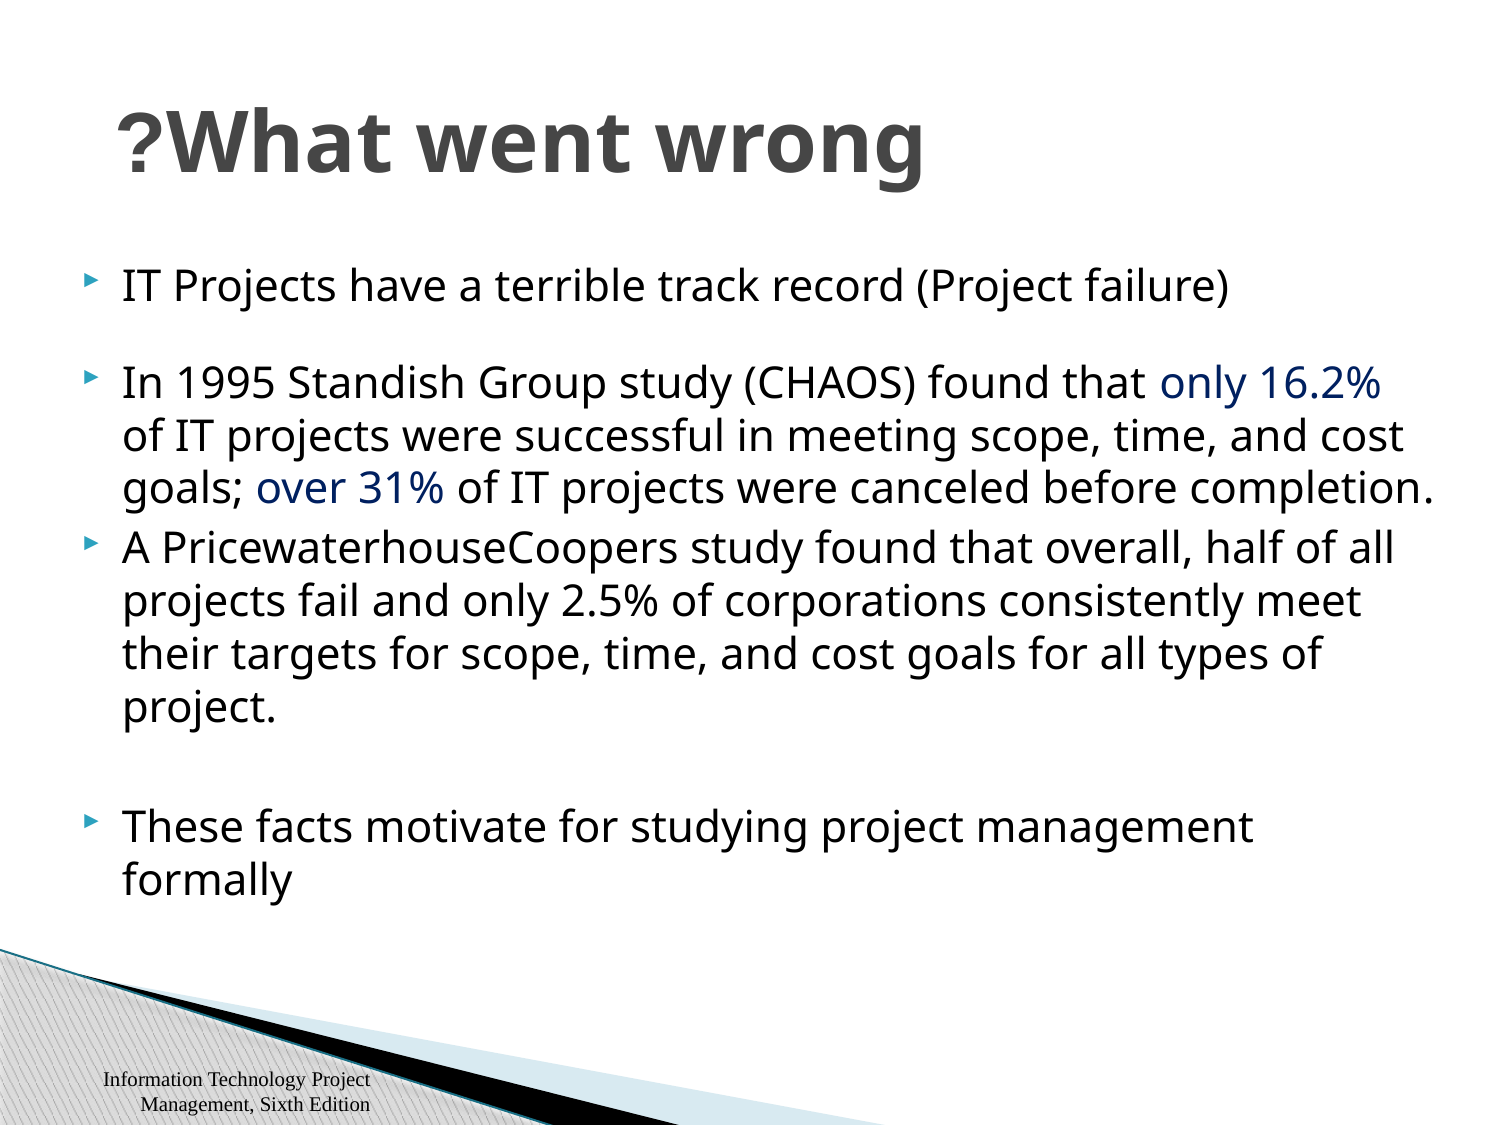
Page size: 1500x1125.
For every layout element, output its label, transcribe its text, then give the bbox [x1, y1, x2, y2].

title What went wrong? [75, 45, 1475, 233]
footer Information Technology Project Management, Sixth Edition [0, 1062, 386, 1123]
list IT Projects have a terrible track record (Project failure) In 1995 Standish Group study (CHAOS) found that only 16.2% of IT projects were successful in meeting scope, time, and cost goals; over 31% of IT projects were canceled before completion. A PricewaterhouseCoopers study found that overall, half of all projects fail and only 2.5% of corporations consistently meet their targets for scope, time, and cost goals for all types of project. These facts motivate for studying project management formally [50, 249, 1450, 949]
